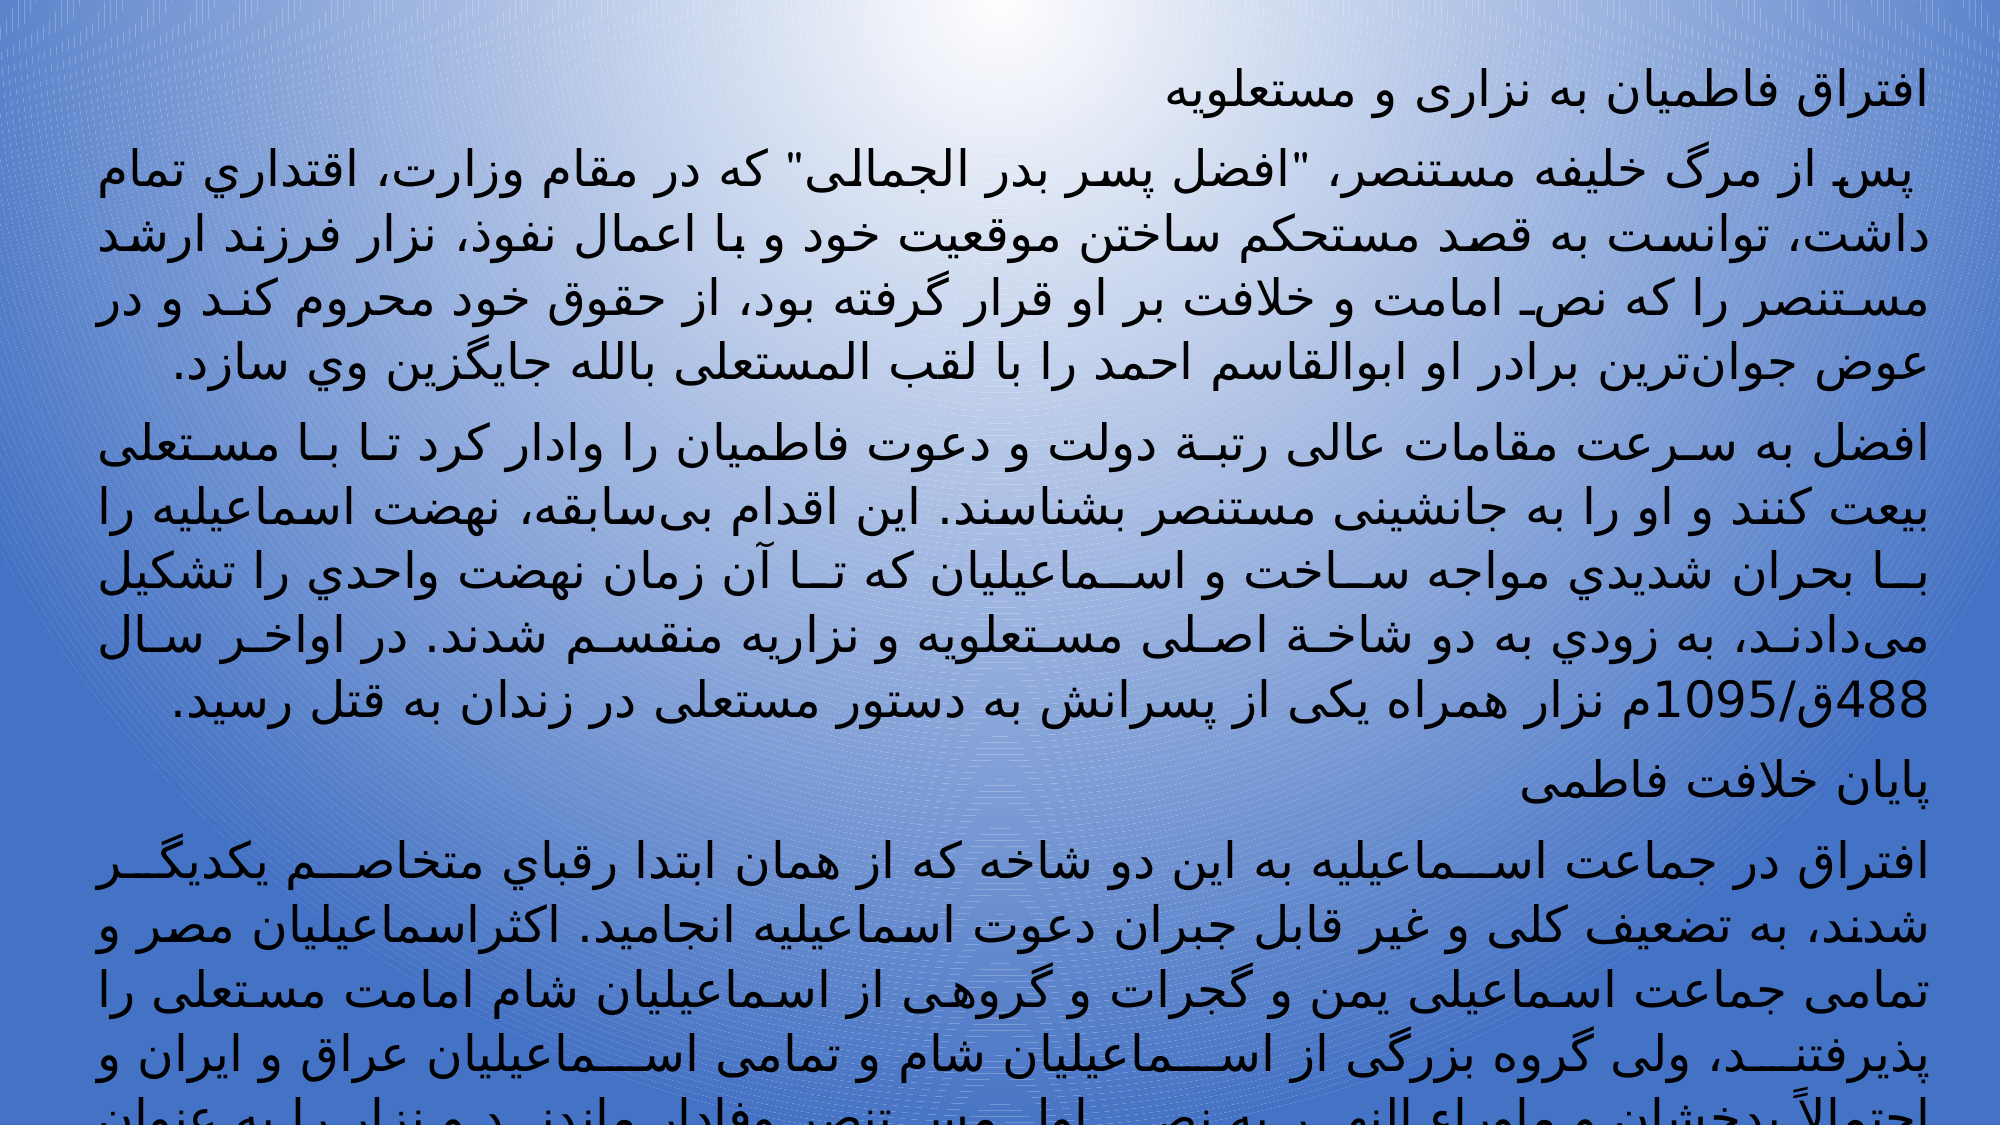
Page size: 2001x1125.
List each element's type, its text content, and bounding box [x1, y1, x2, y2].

text_box افتراق فاطمیان به نزاری و مستعلویه پس‌ از مرگ‌ خليفه‌ مستنصر، "افضل‌ پسر بدر الجمالى"‌ كه‌ در مقام‌ وزارت‌، اقتداري‌ تمام‌ داشت‌، توانست‌ به‌ قصد مستحكم‌ ساختن‌ موقعيت‌ خود و با اعمال‌ نفوذ، نزار فرزند ارشد مستنصر را كه‌ نص‌ امامت‌ و خلافت‌ بر او قرار گرفته‌ بود، از حقوق‌ خود محروم‌ كند و در عوض‌ جوان‌ترين‌ برادر او ابوالقاسم‌ احمد را با لقب‌ المستعلى‌ بالله‌ جايگزين‌ وي‌ سازد. افضل‌ به‌ سرعت‌ مقامات‌ عالى‌ رتبة دولت‌ و دعوت‌ فاطميان‌ را وادار كرد تا با مستعلى‌ بيعت‌ كنند و او را به‌ جانشينى‌ مستنصر بشناسند. اين‌ اقدام‌ بى‌سابقه‌، نهضت‌ اسماعيليه‌ را با بحران‌ شديدي‌ مواجه‌ ساخت‌ و اسماعيليان‌ كه‌ تا آن‌ زمان‌ نهضت‌ واحدي‌ را تشكيل‌ مى‌دادند، به‌ زودي‌ به‌ دو شاخة اصلى‌ مستعلويه‌ و نزاريه‌ منقسم‌ شدند. در اواخر سال‌ 488ق‌/1095م‌ نزار همراه‌ يكى‌ از پسرانش‌ به‌ دستور مستعلى‌ در زندان‌ به‌ قتل‌ رسيد. پايان‌ خلافت‌ فاطمى‌ افتراق‌ در جماعت‌ اسماعيليه‌ به‌ اين‌ دو شاخه‌ كه‌ از همان‌ ابتدا رقباي‌ متخاصم‌ يكديگر شدند، به‌ تضعيف‌ كلى‌ و غير قابل‌ جبران‌ دعوت‌ اسماعيليه‌ انجاميد. اكثراسماعيليان‌ مصر و تمامى‌ جماعت‌ اسماعيلى‌ يمن‌ و گجرات‌ و گروهی از اسماعيليان‌ شام‌ امامت‌ مستعلى‌ را پذيرفتند، ولى‌ گروه‌ بزرگى‌ از اسماعيليان‌ شام‌ و تمامى‌ اسماعيليان‌ عراق‌ و ايران‌ و احتمالاً بدخشان‌ و ماوراء النهر به‌ نص‌ اول‌ مستنصر وفادار ماندند و نزار را به‌ عنوان‌ نوزدهمين‌ امام‌ خود و جانشين‌ به‌ حق‌ پدرش‌ قبول‌ كردند. در قرون‌ بعدي‌، مستعلويان‌ و نزاريان‌ به‌ ترتيب‌ در قسمتهاي‌ غربى‌ و شرقى‌ دنياي‌ اسلام‌ به‌ بسط دعوتهاي‌ مستقل‌ خود پرداختند و مسيرهاي‌ مذهبى‌ - سياسى‌ كاملاً مجزايى‌ را طى‌ كردند. [82, 44, 1945, 1125]
